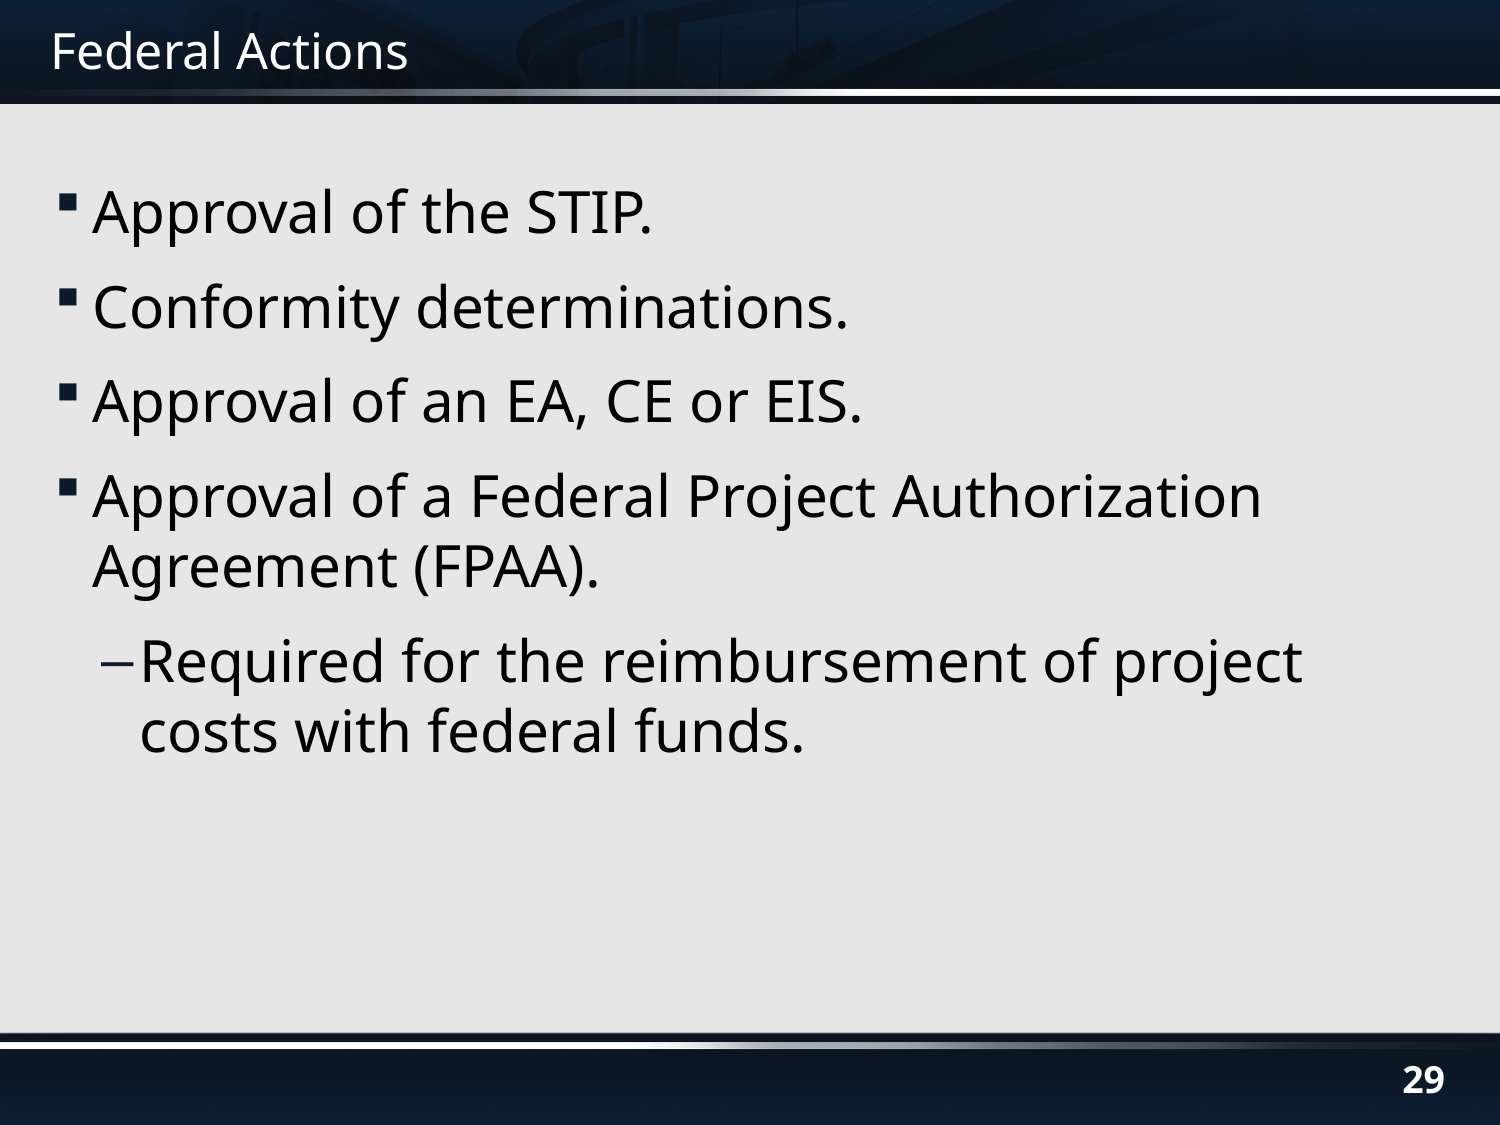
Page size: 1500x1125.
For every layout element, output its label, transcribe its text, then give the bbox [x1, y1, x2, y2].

list Approval of the STIP. Conformity determinations. Approval of an EA, CE or EIS. Approval of a Federal Project Authorization Agreement (FPAA). Required for the reimbursement of project costs with federal funds. [54, 174, 1446, 1025]
picture [0, 1032, 1500, 1125]
picture [0, 0, 1500, 104]
title Federal Actions [50, 12, 1421, 89]
